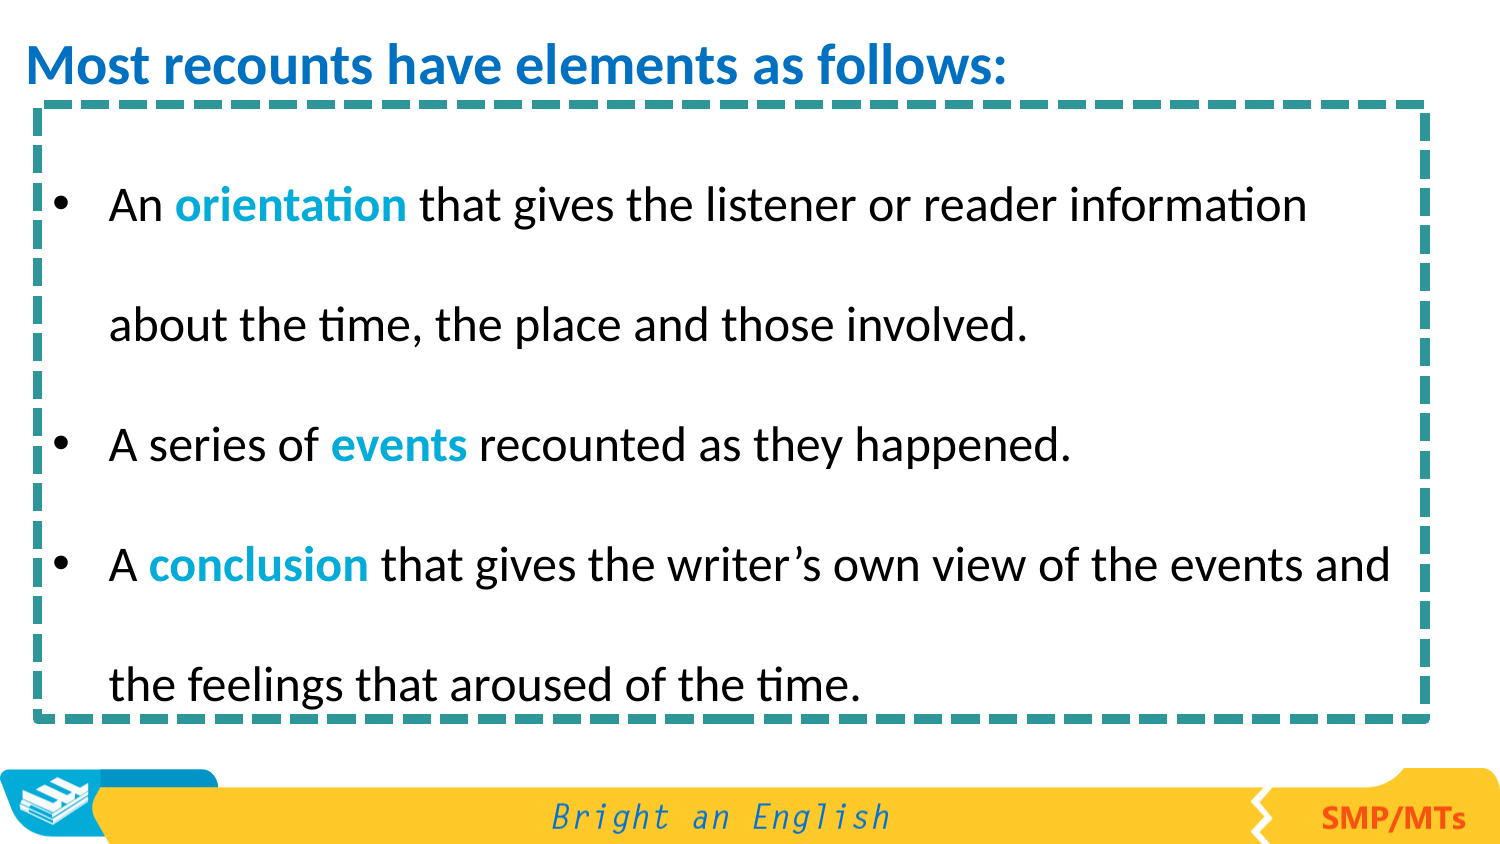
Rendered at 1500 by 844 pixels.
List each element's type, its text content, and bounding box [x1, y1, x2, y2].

text_box Most recounts have elements as follows: [10, 18, 1399, 104]
text_box An orientation that gives the listener or reader information about the time, the place and those involved. A series of events recounted as they happened. A conclusion that gives the writer’s own view of the events and the feelings that aroused of the time. [37, 104, 1425, 720]
picture [0, 768, 1500, 844]
picture [20, 778, 88, 823]
